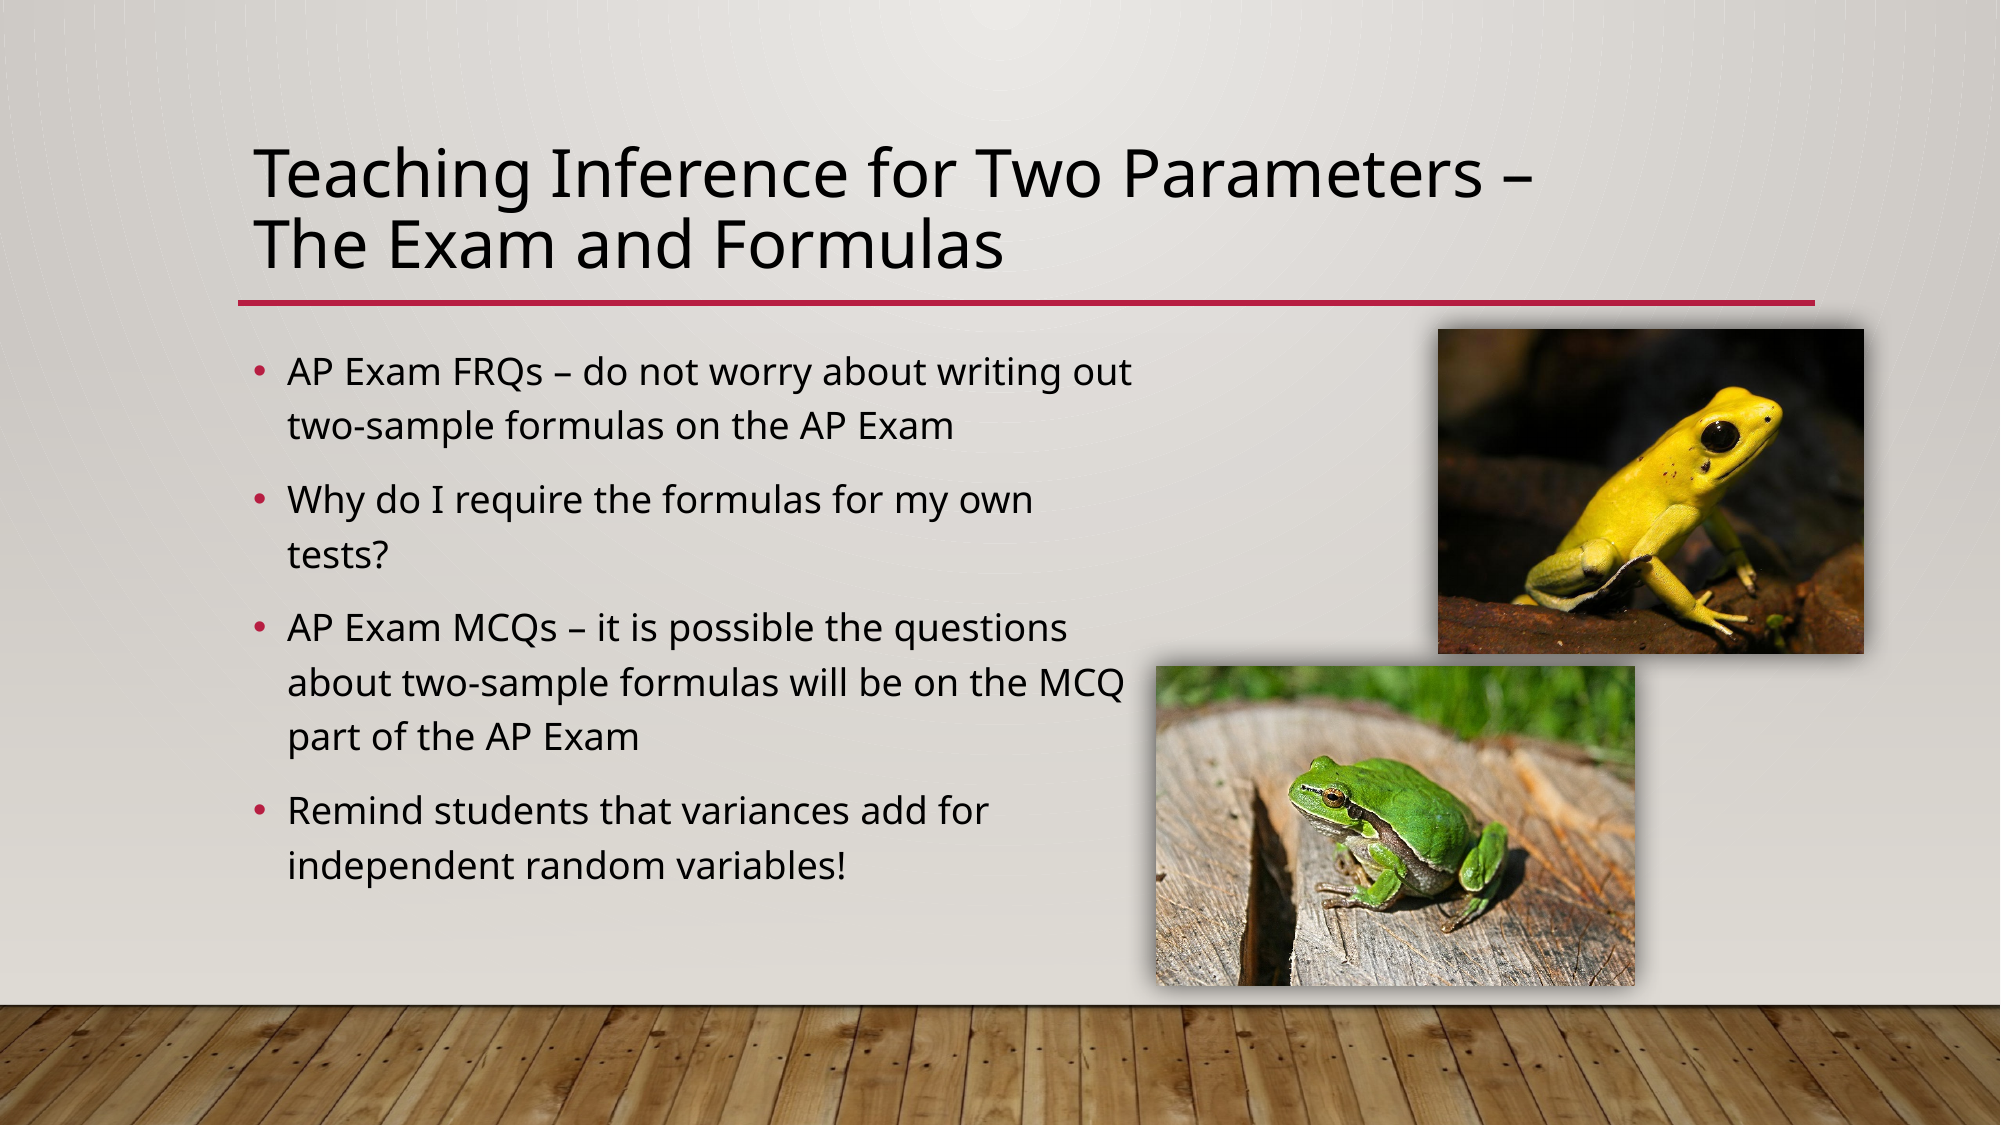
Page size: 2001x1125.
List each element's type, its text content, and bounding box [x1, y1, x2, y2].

picture [0, 1005, 2000, 1125]
title Teaching Inference for Two Parameters – The Exam and Formulas [238, 131, 1814, 305]
list AP Exam FRQs – do not worry about writing out two-sample formulas on the AP Exam Why do I require the formulas for my own tests? AP Exam MCQs – it is possible the questions about two-sample formulas will be on the MCQ part of the AP Exam Remind students that variances add for independent random variables! [238, 330, 1156, 897]
picture [1438, 329, 1864, 654]
picture [1155, 666, 1635, 986]
